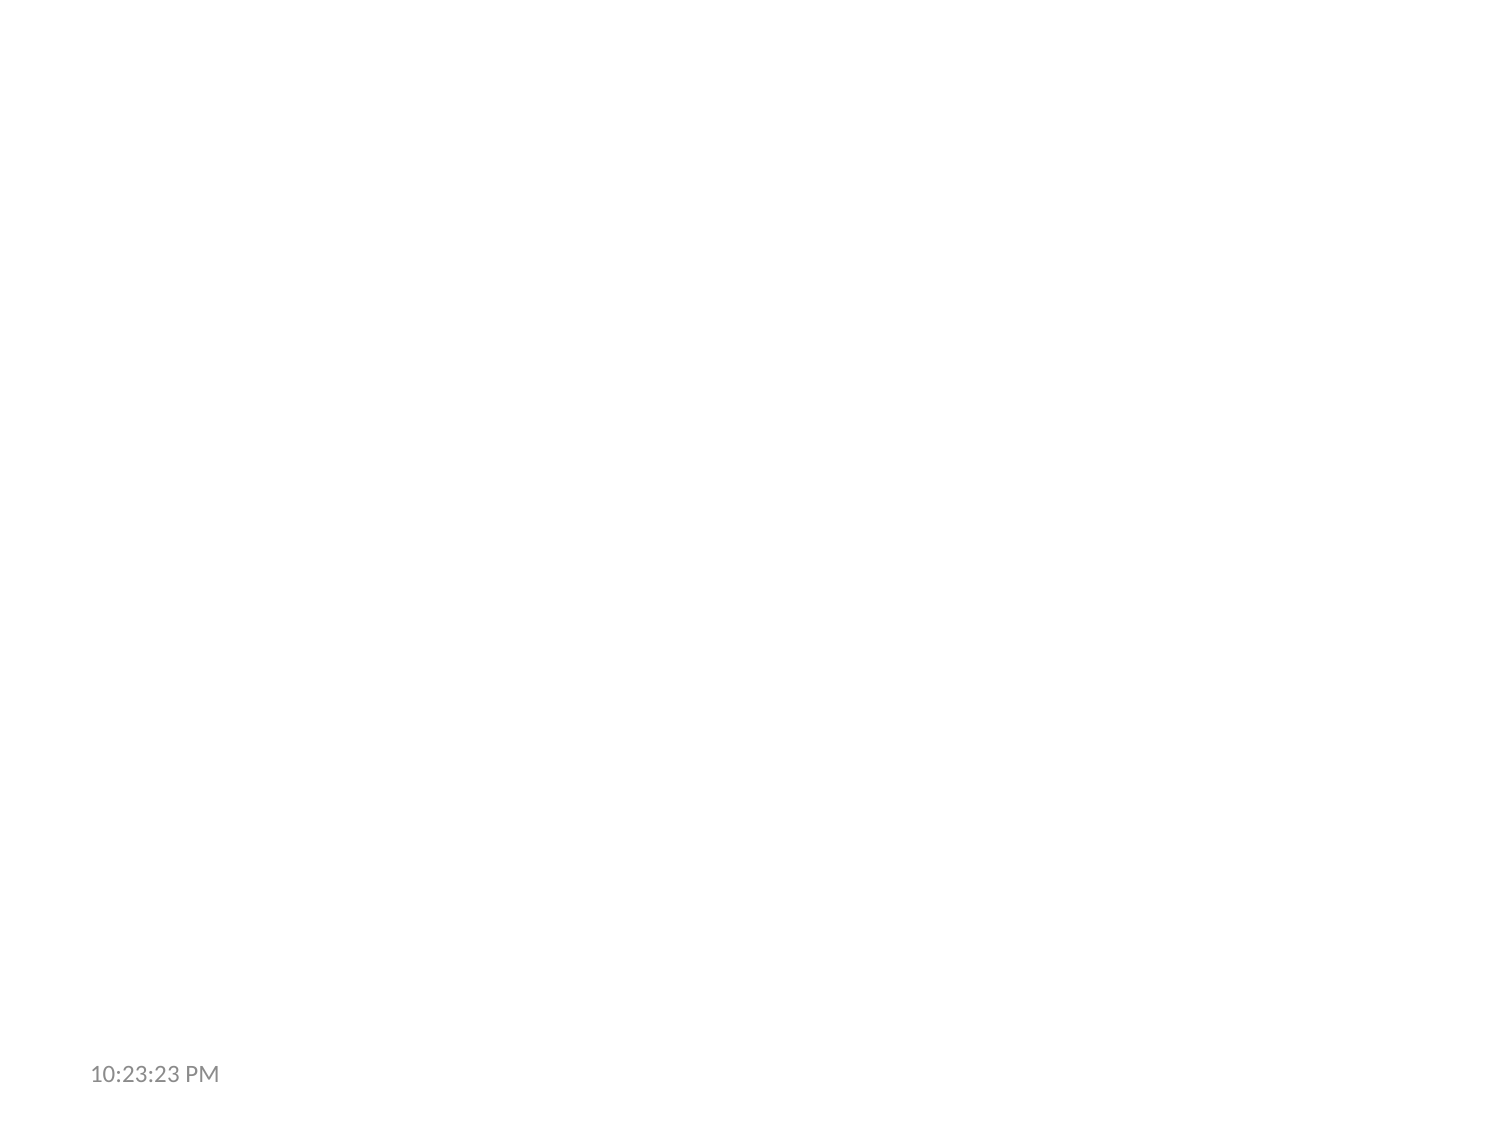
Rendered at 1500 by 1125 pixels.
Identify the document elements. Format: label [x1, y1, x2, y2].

slide_number [75, 1042, 425, 1103]
